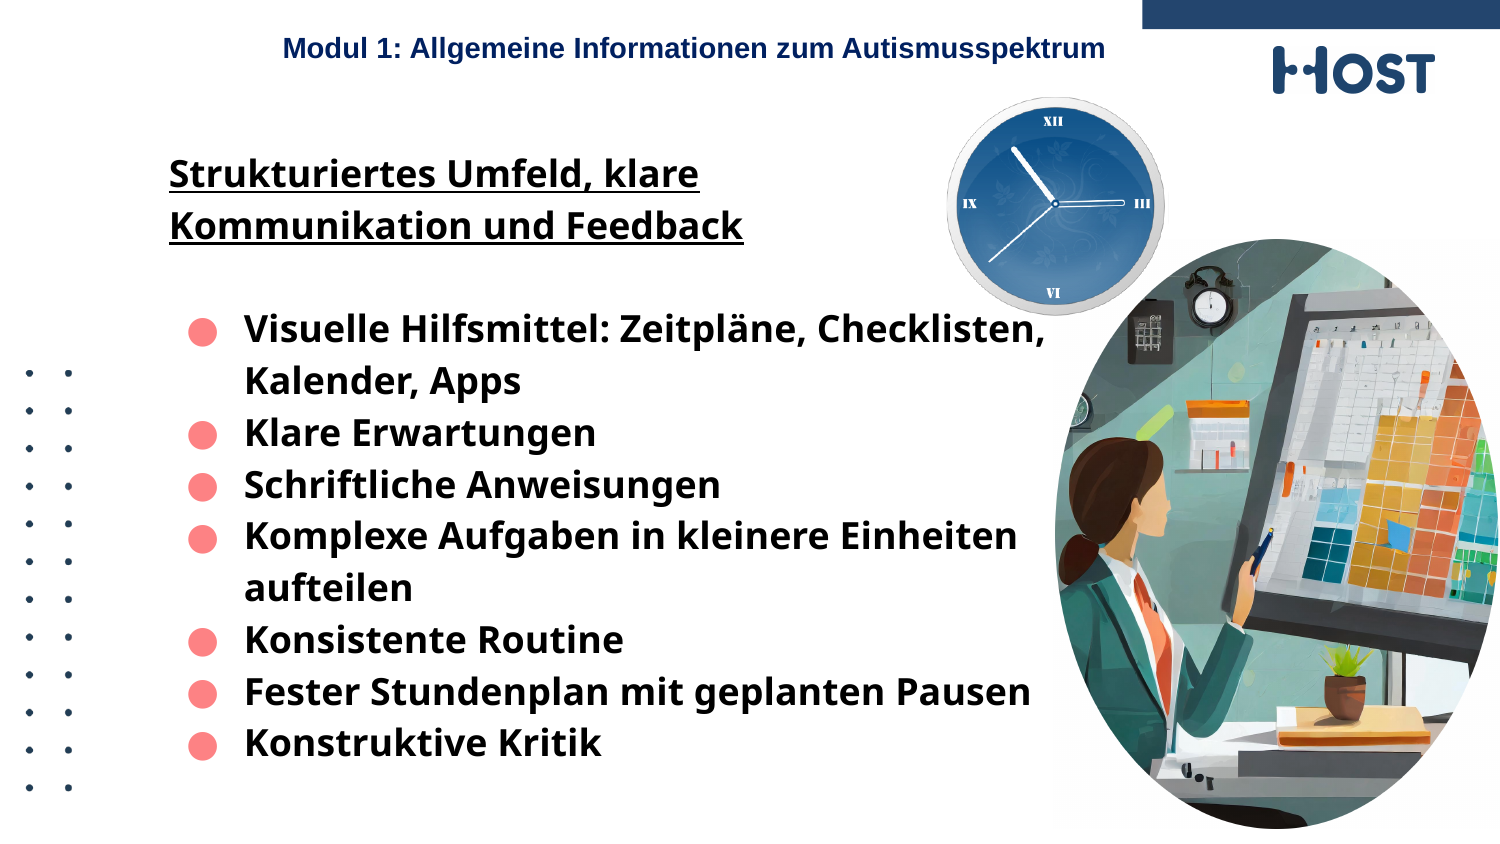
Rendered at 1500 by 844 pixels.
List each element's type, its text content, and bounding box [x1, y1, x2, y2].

text_box Modul 1: Allgemeine Informationen zum Autismusspektrum [267, 10, 1135, 68]
picture [1273, 46, 1435, 94]
picture [946, 73, 1500, 829]
picture [0, 370, 100, 806]
text_box Strukturiertes Umfeld, klare Kommunikation und Feedback Visuelle Hilfsmittel: Zeitpläne, Checklisten, Kalender, Apps Klare Erwartungen Schriftliche Anweisungen Komplexe Aufgaben in kleinere Einheiten aufteilen Konsistente Routine Fester Stundenplan mit geplanten Pausen Konstruktive Kritik [153, 128, 1048, 801]
